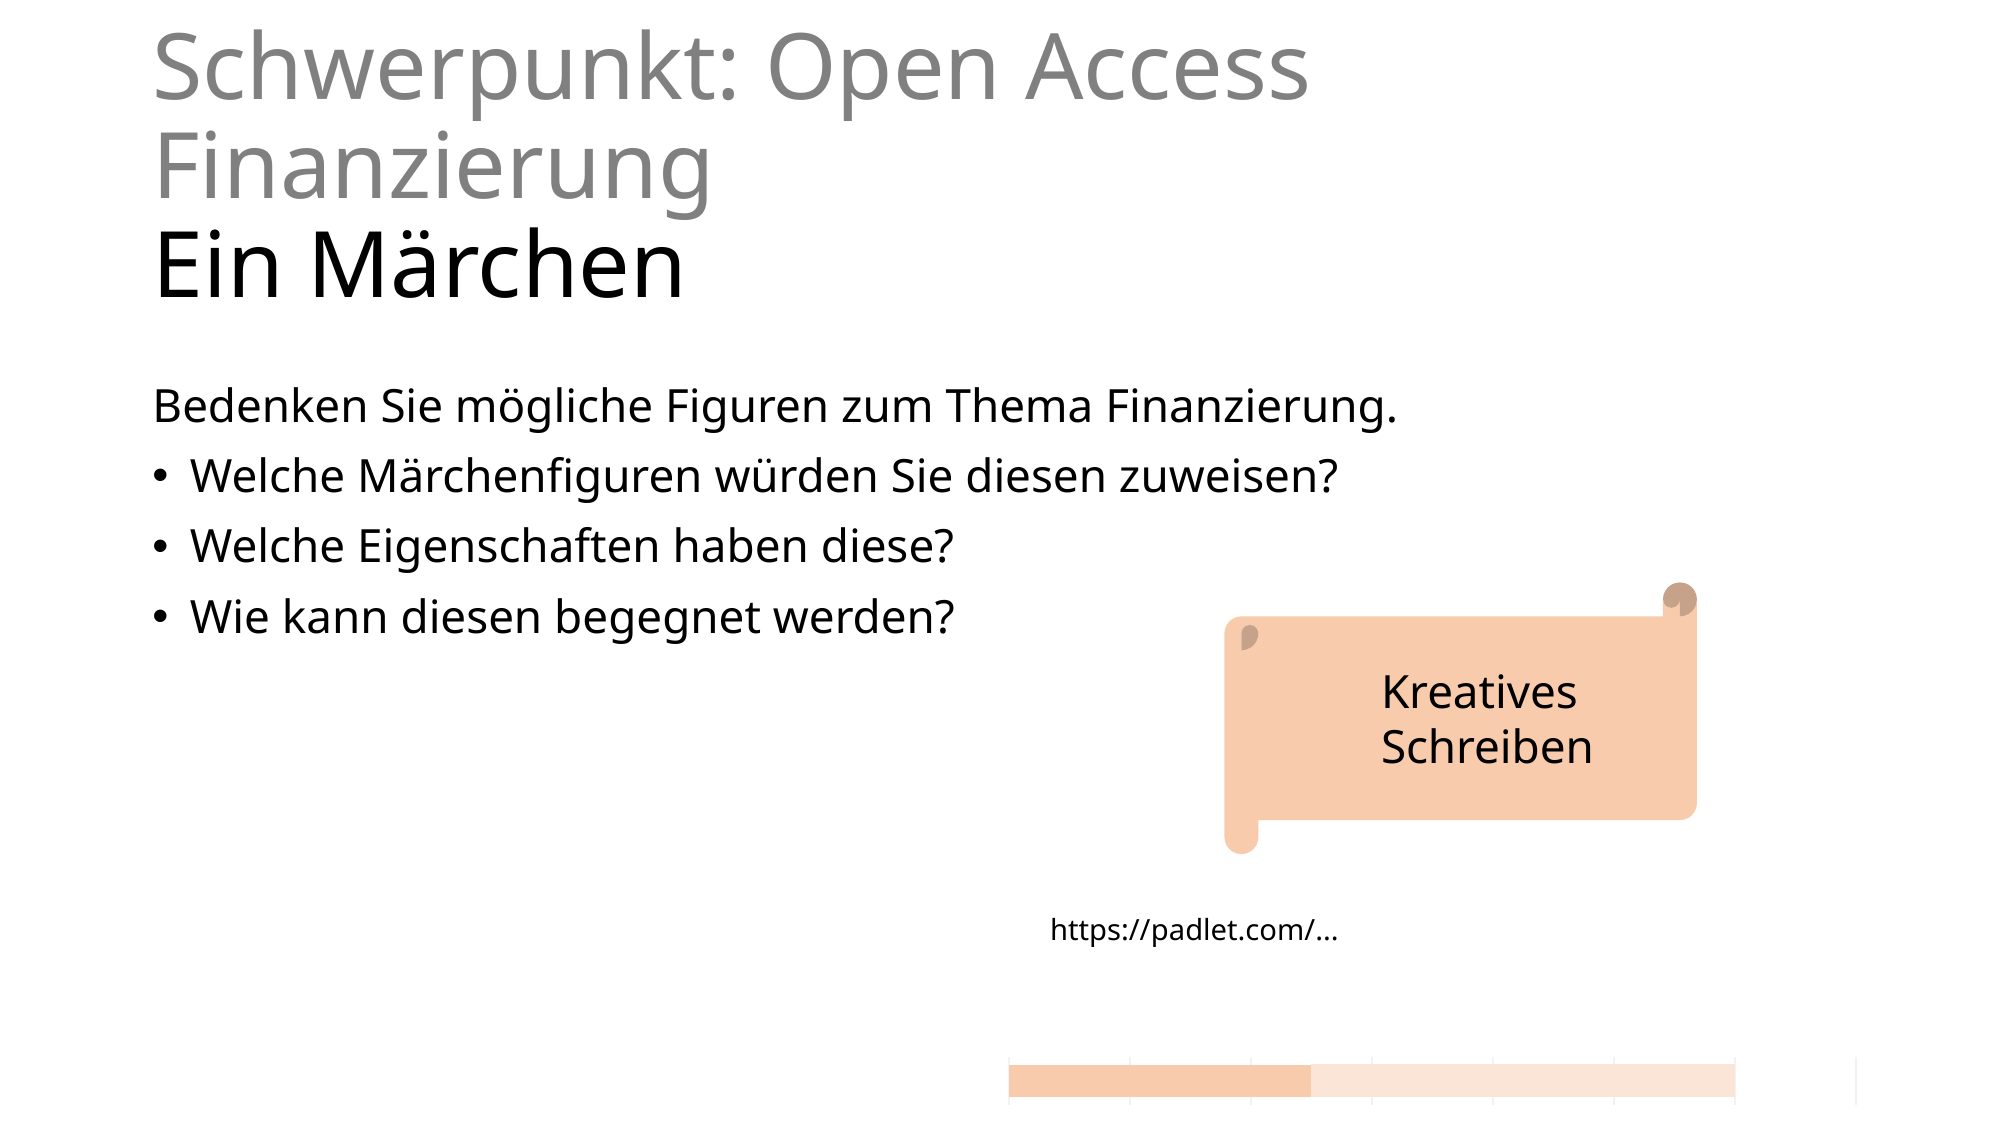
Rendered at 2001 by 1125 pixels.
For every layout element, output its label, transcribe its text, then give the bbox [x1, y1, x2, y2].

text_box https://padlet.com/... [1035, 904, 1697, 954]
text_box Kreatives Schreiben [1366, 655, 1709, 780]
title Schwerpunkt: Open Access Finanzierung Ein Märchen [137, 59, 1863, 278]
chart [880, 1034, 2000, 1116]
list Bedenken Sie mögliche Figuren zum Thema Finanzierung. Welche Märchenfiguren würden Sie diesen zuweisen? Welche Eigenschaften haben diese? Wie kann diesen begegnet werden? [137, 299, 1863, 854]
